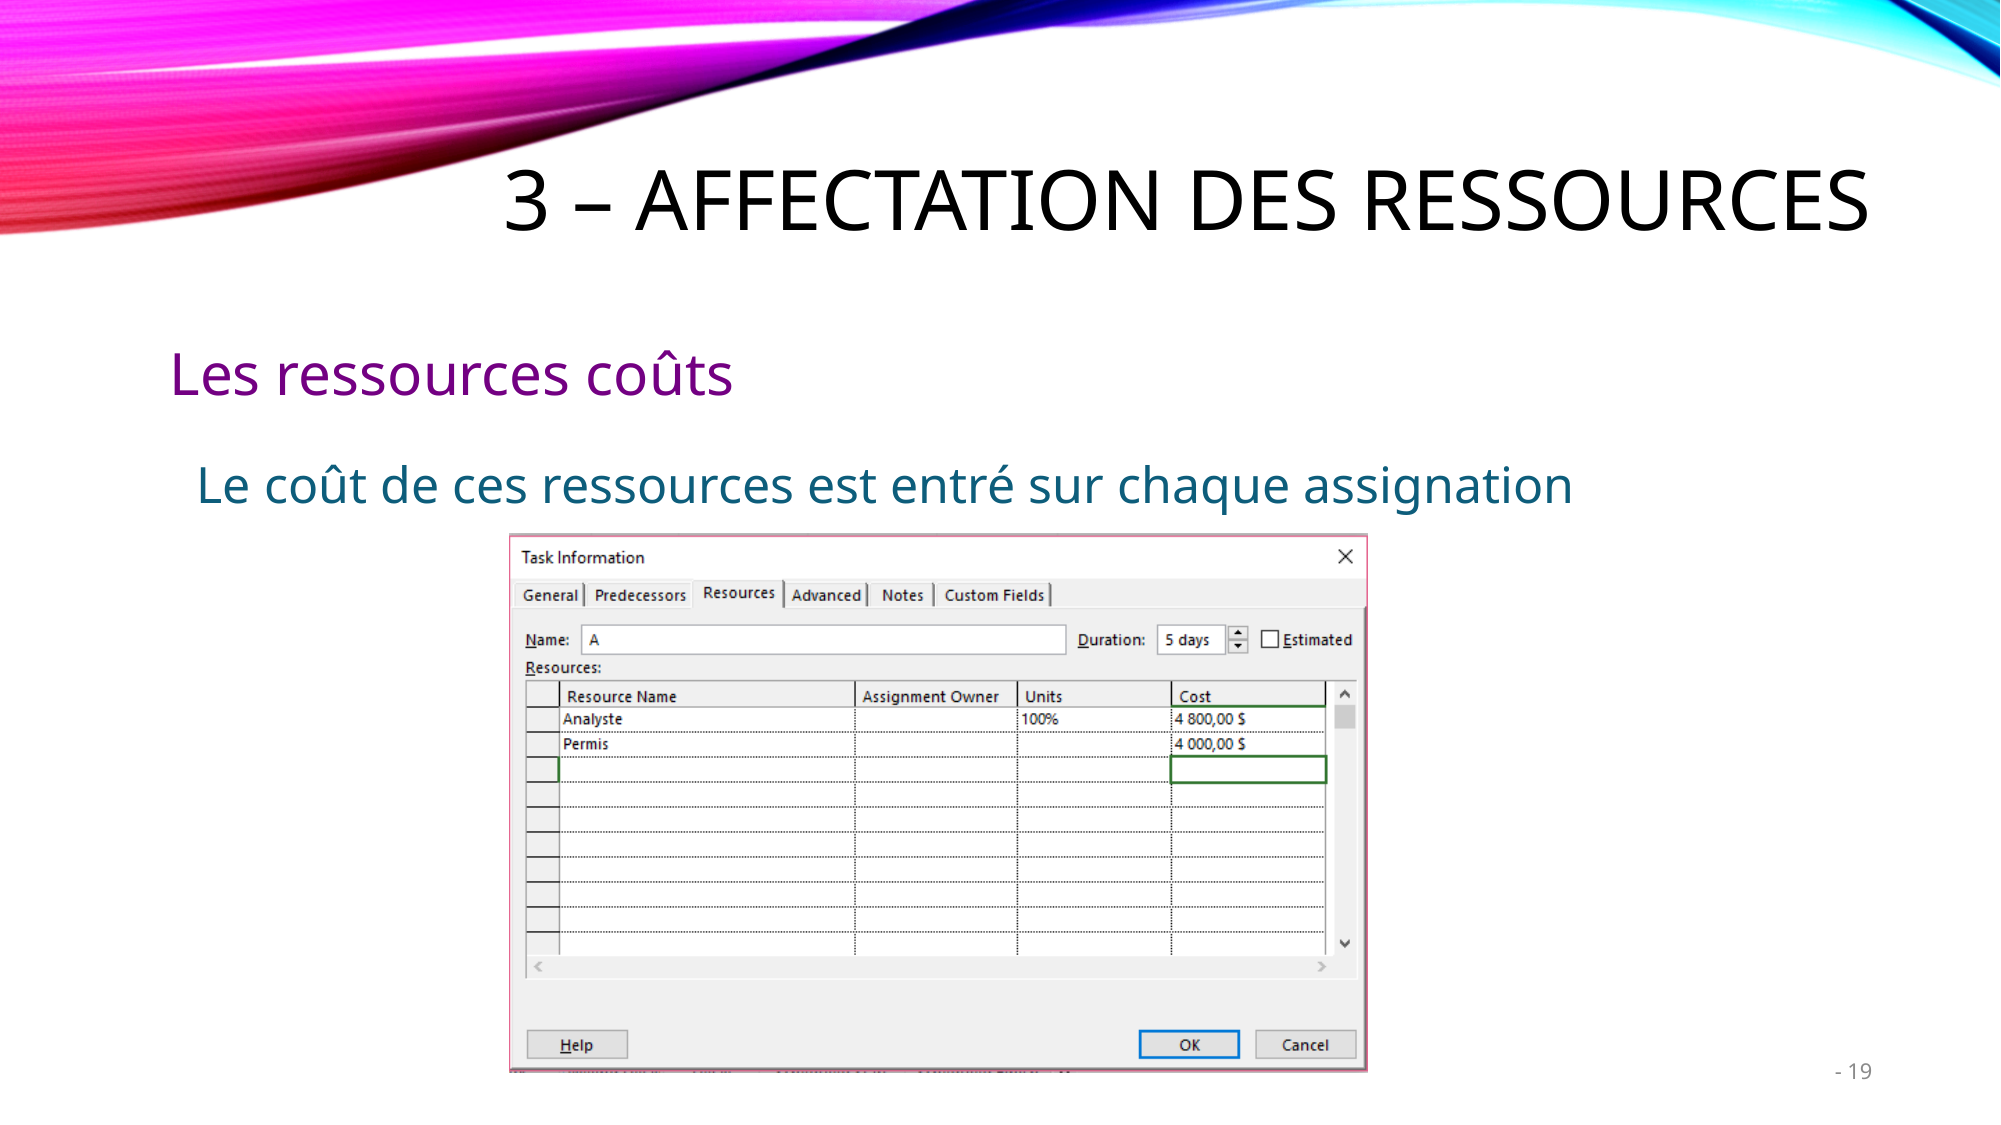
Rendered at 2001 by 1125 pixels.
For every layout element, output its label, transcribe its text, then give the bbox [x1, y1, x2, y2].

picture [1910, 0, 2000, 45]
picture [0, 0, 2000, 237]
picture [1890, 0, 2000, 75]
picture [509, 533, 1368, 1073]
slide_number 19 [1808, 1042, 1888, 1103]
text_box 3 – Affectation des ressources [424, 129, 1888, 277]
text_box Les ressources coûts [154, 259, 1841, 415]
text_box Le coût de ces ressources est entré sur chaque assignation [181, 446, 1696, 522]
